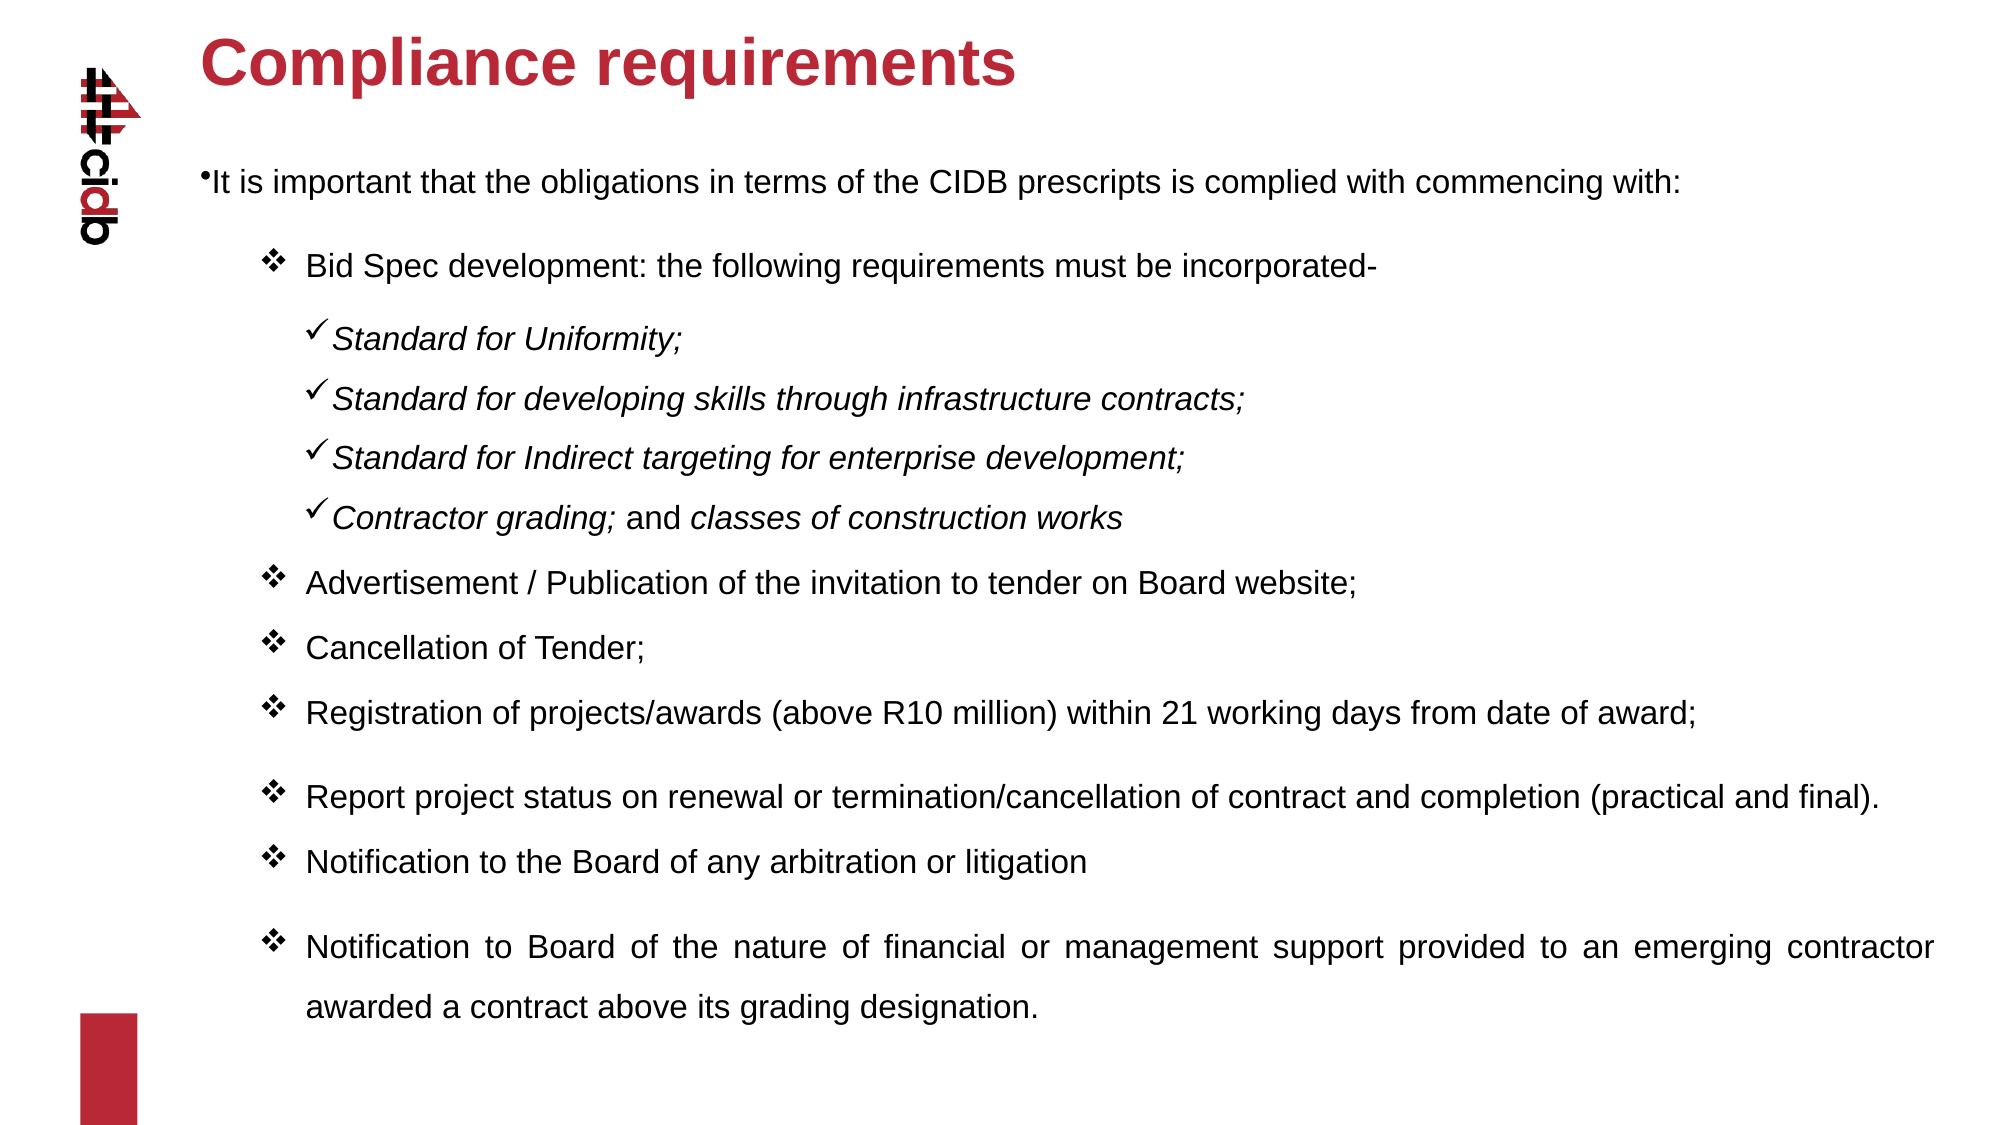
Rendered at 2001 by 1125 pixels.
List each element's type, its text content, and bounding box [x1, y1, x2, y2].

text_box Compliance requirements [200, 18, 1617, 99]
picture [70, 60, 148, 253]
list It is important that the obligations in terms of the CIDB prescripts is complied with commencing with: Bid Spec development: the following requirements must be incorporated- Standard for Uniformity; Standard for developing skills through infrastructure contracts; Standard for Indirect targeting for enterprise development; Contractor grading; and classes of construction works Advertisement / Publication of the invitation to tender on Board website; Cancellation of Tender; Registration of projects/awards (above R10 million) within 21 working days from date of award; Report project status on renewal or termination/cancellation of contract and completion (practical and final). Notification to the Board of any arbitration or litigation Notification to Board of the nature of financial or management support provided to an emerging contractor awarded a contract above its grading designation. [200, 159, 1938, 1025]
